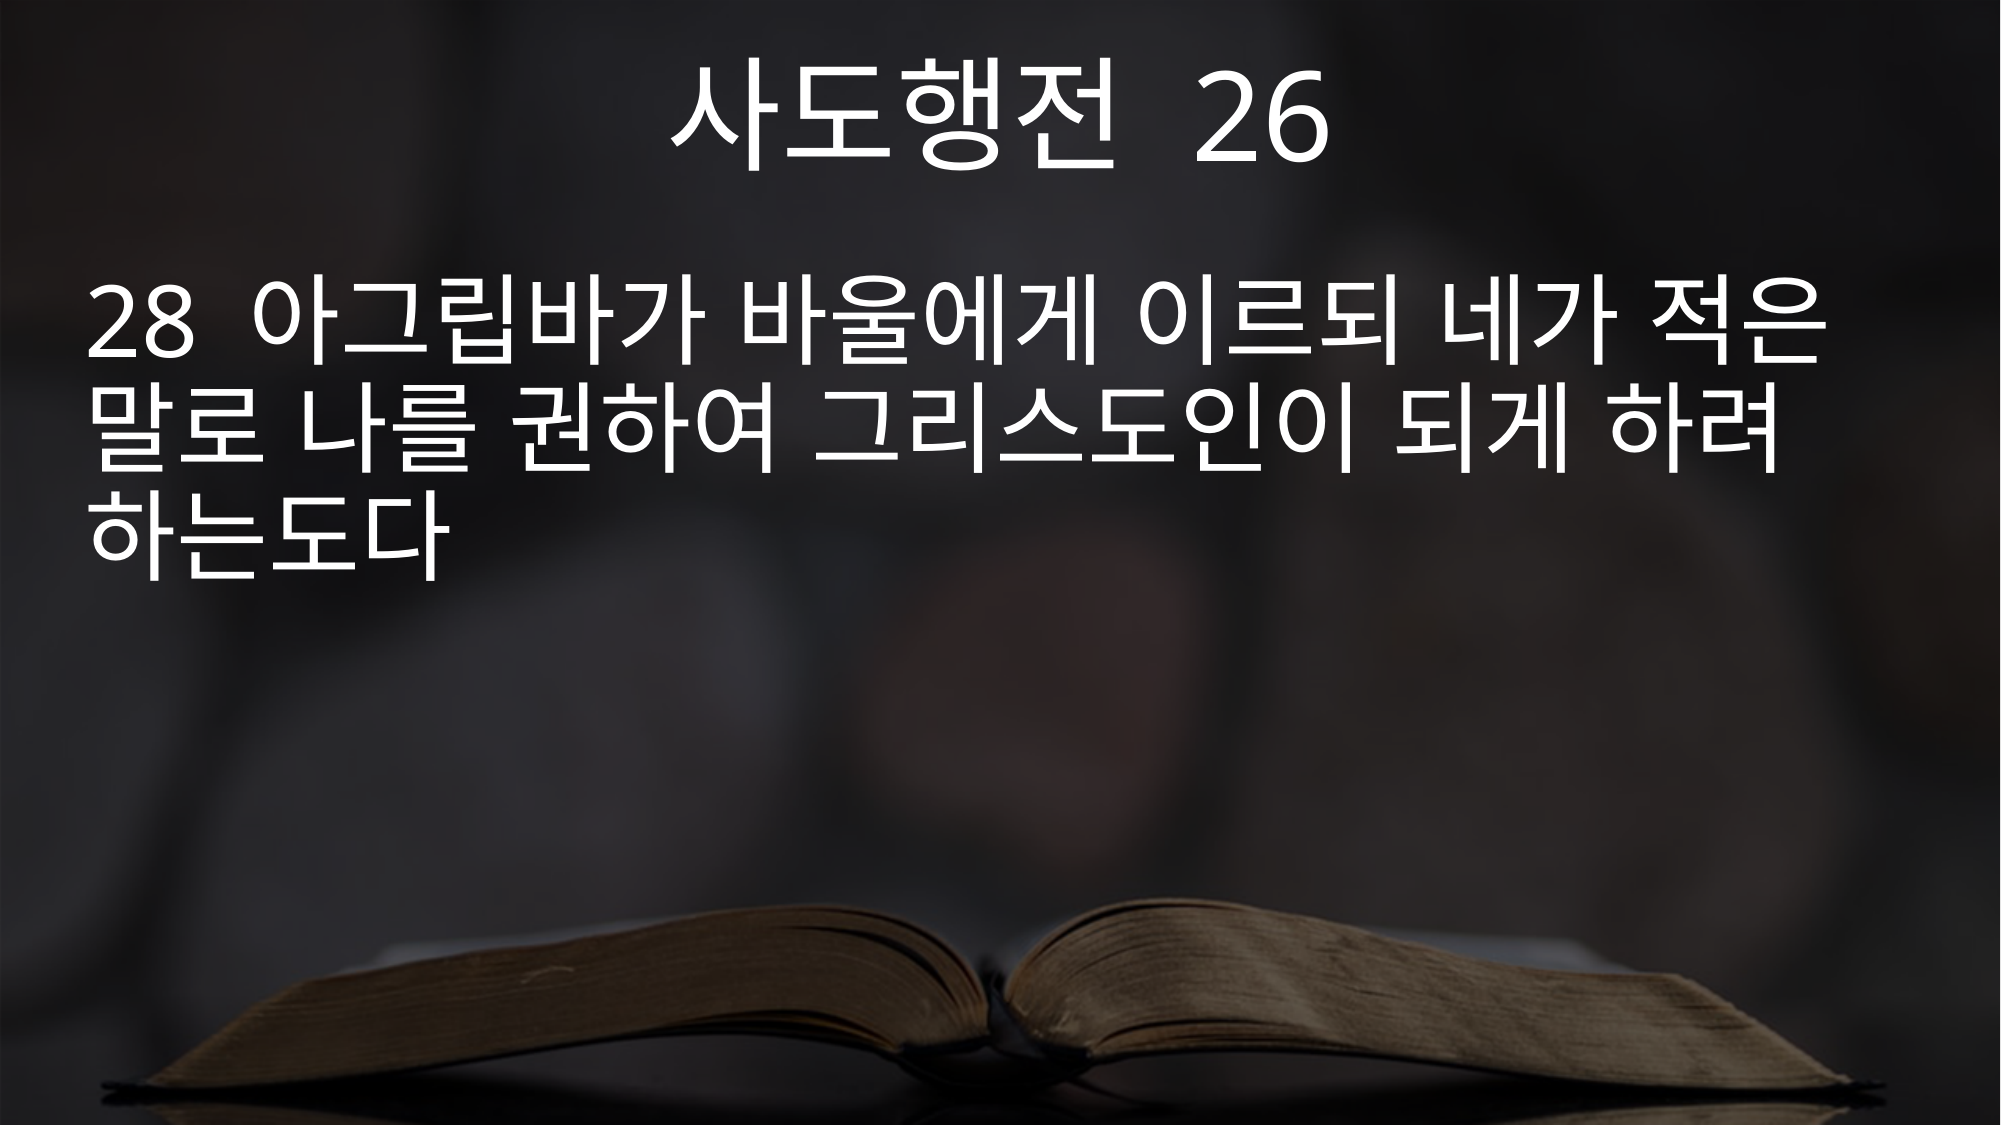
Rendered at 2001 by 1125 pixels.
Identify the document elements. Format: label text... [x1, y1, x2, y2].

list 28 아그립바가 바울에게 이르되 네가 적은 말로 나를 권하여 그리스도인이 되게 하려 하는도다 [69, 263, 1953, 423]
picture [0, 0, 2001, 1125]
footer 사도행전 26 [0, 32, 2000, 192]
